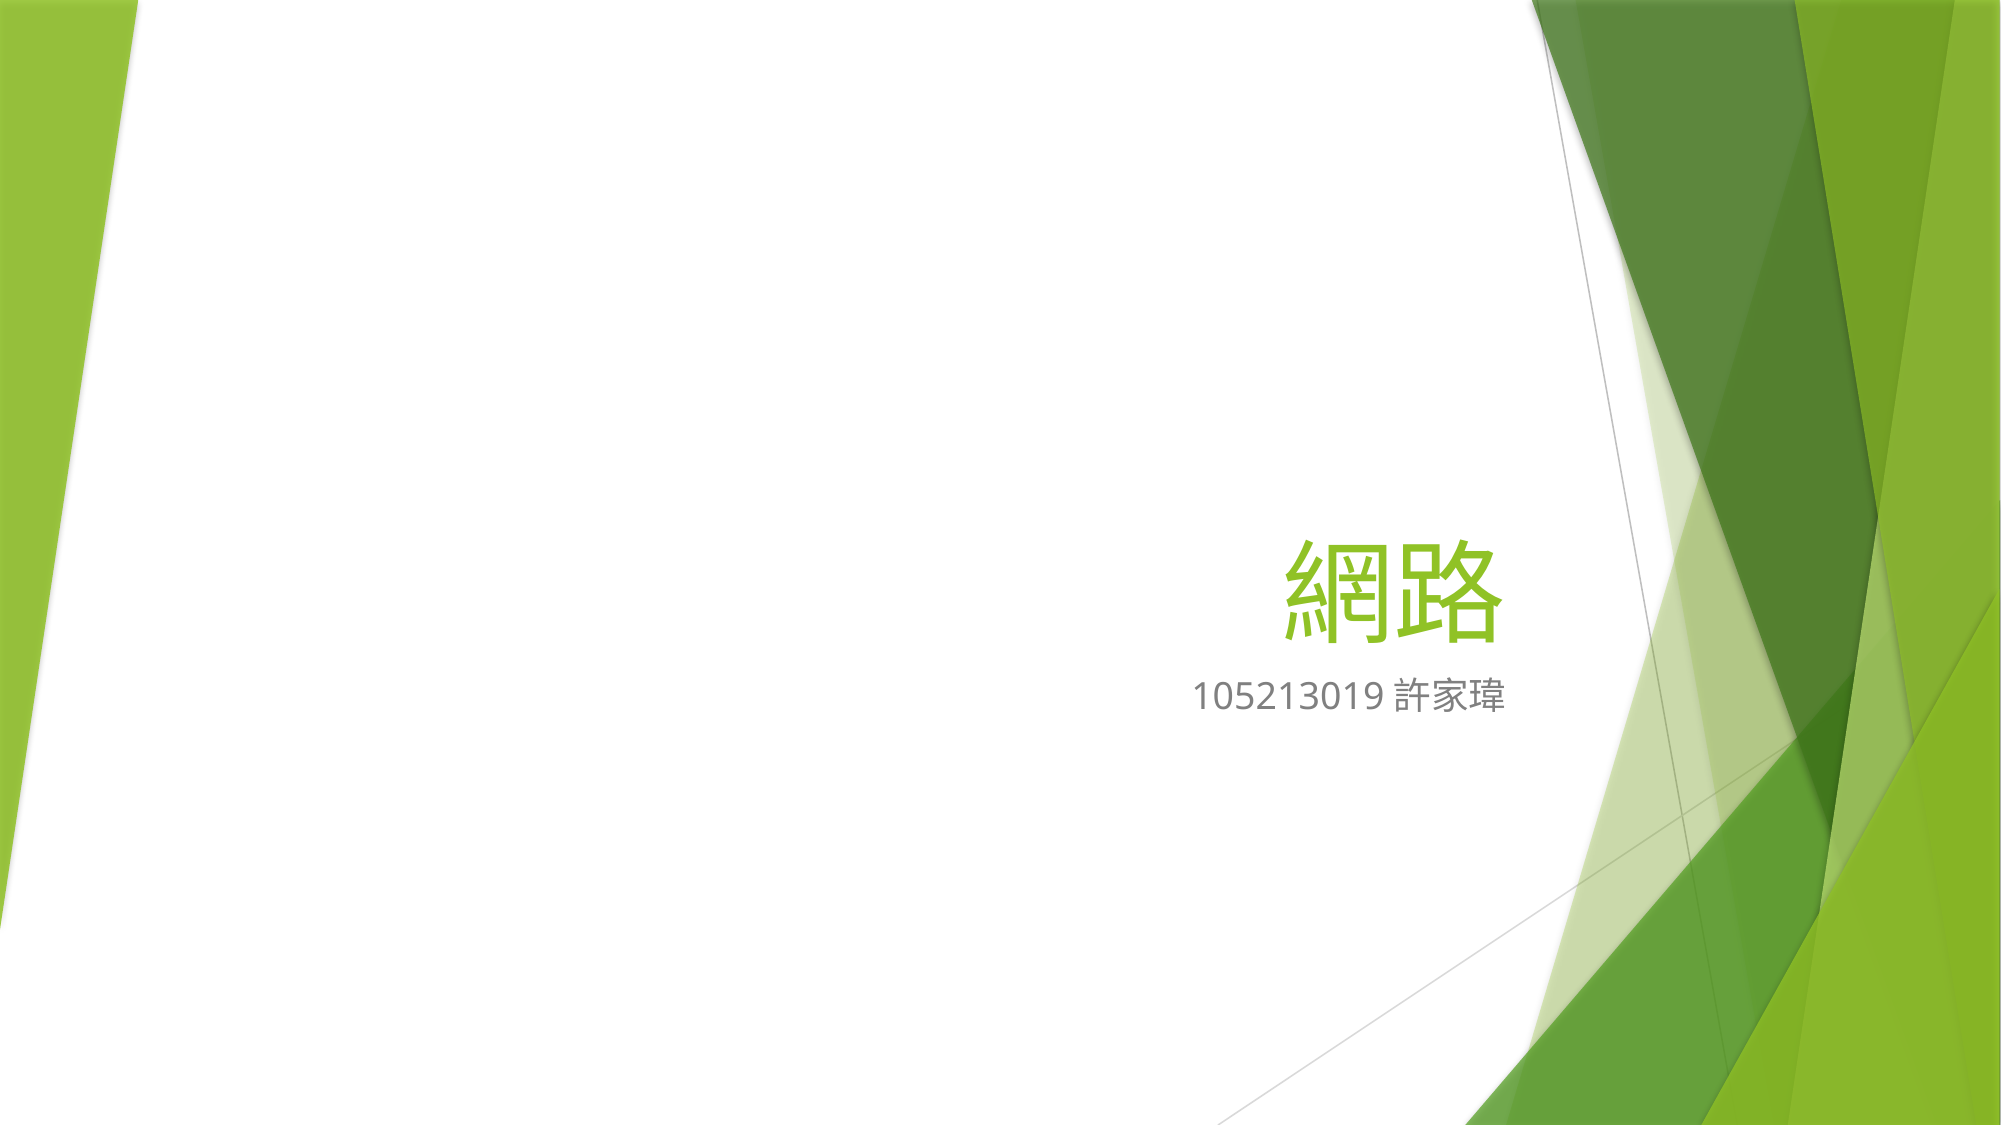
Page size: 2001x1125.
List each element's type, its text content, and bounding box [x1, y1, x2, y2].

subtitle 105213019許家瑋 [247, 664, 1522, 845]
title 網路 [247, 394, 1522, 664]
